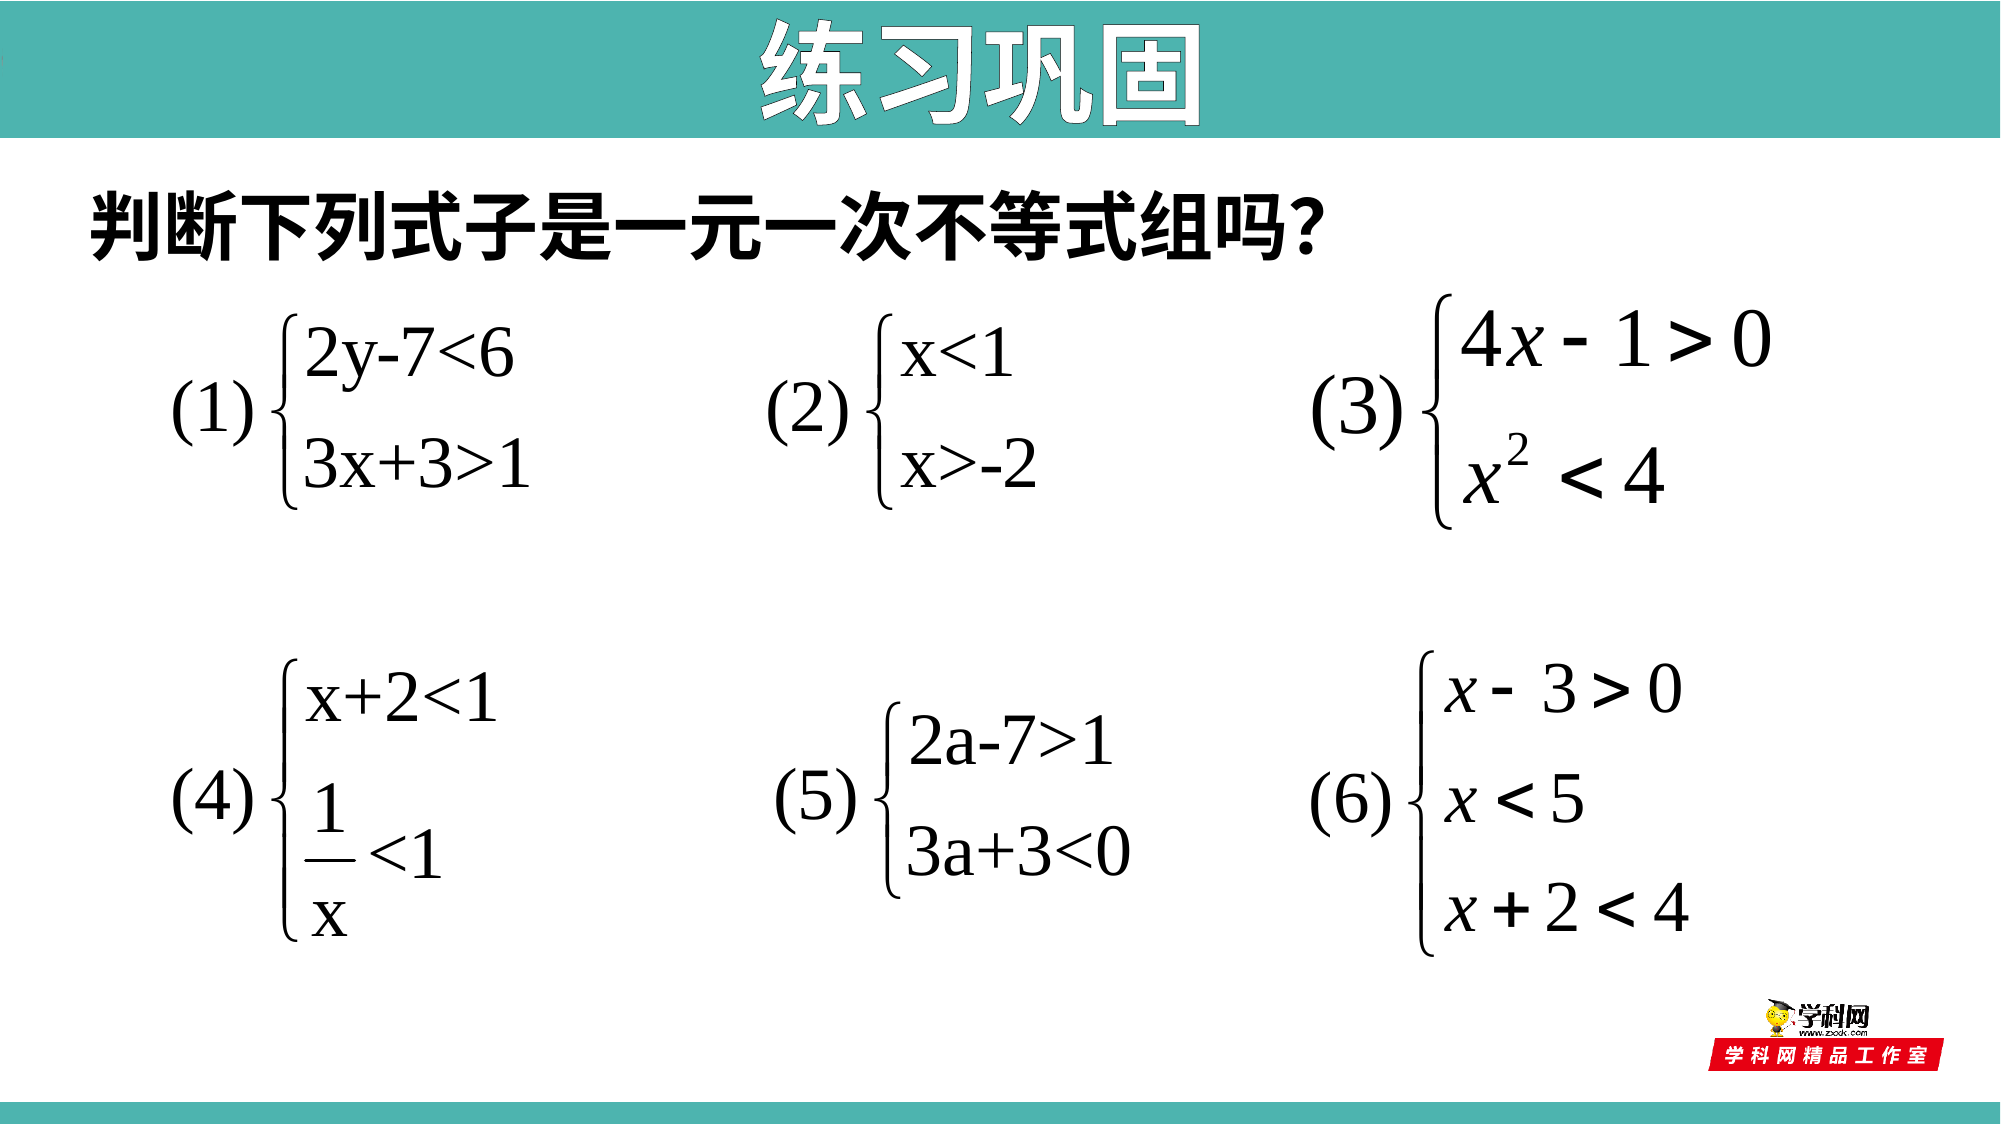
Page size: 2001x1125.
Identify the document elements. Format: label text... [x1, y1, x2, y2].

text_box 练习巩固 [742, 0, 1223, 146]
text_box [159, 301, 1142, 1125]
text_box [1298, 633, 1700, 975]
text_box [1298, 278, 1784, 547]
text_box 判断下列式子是一元一次不等式组吗？ [73, 172, 1378, 278]
picture [0, 1, 2001, 1124]
